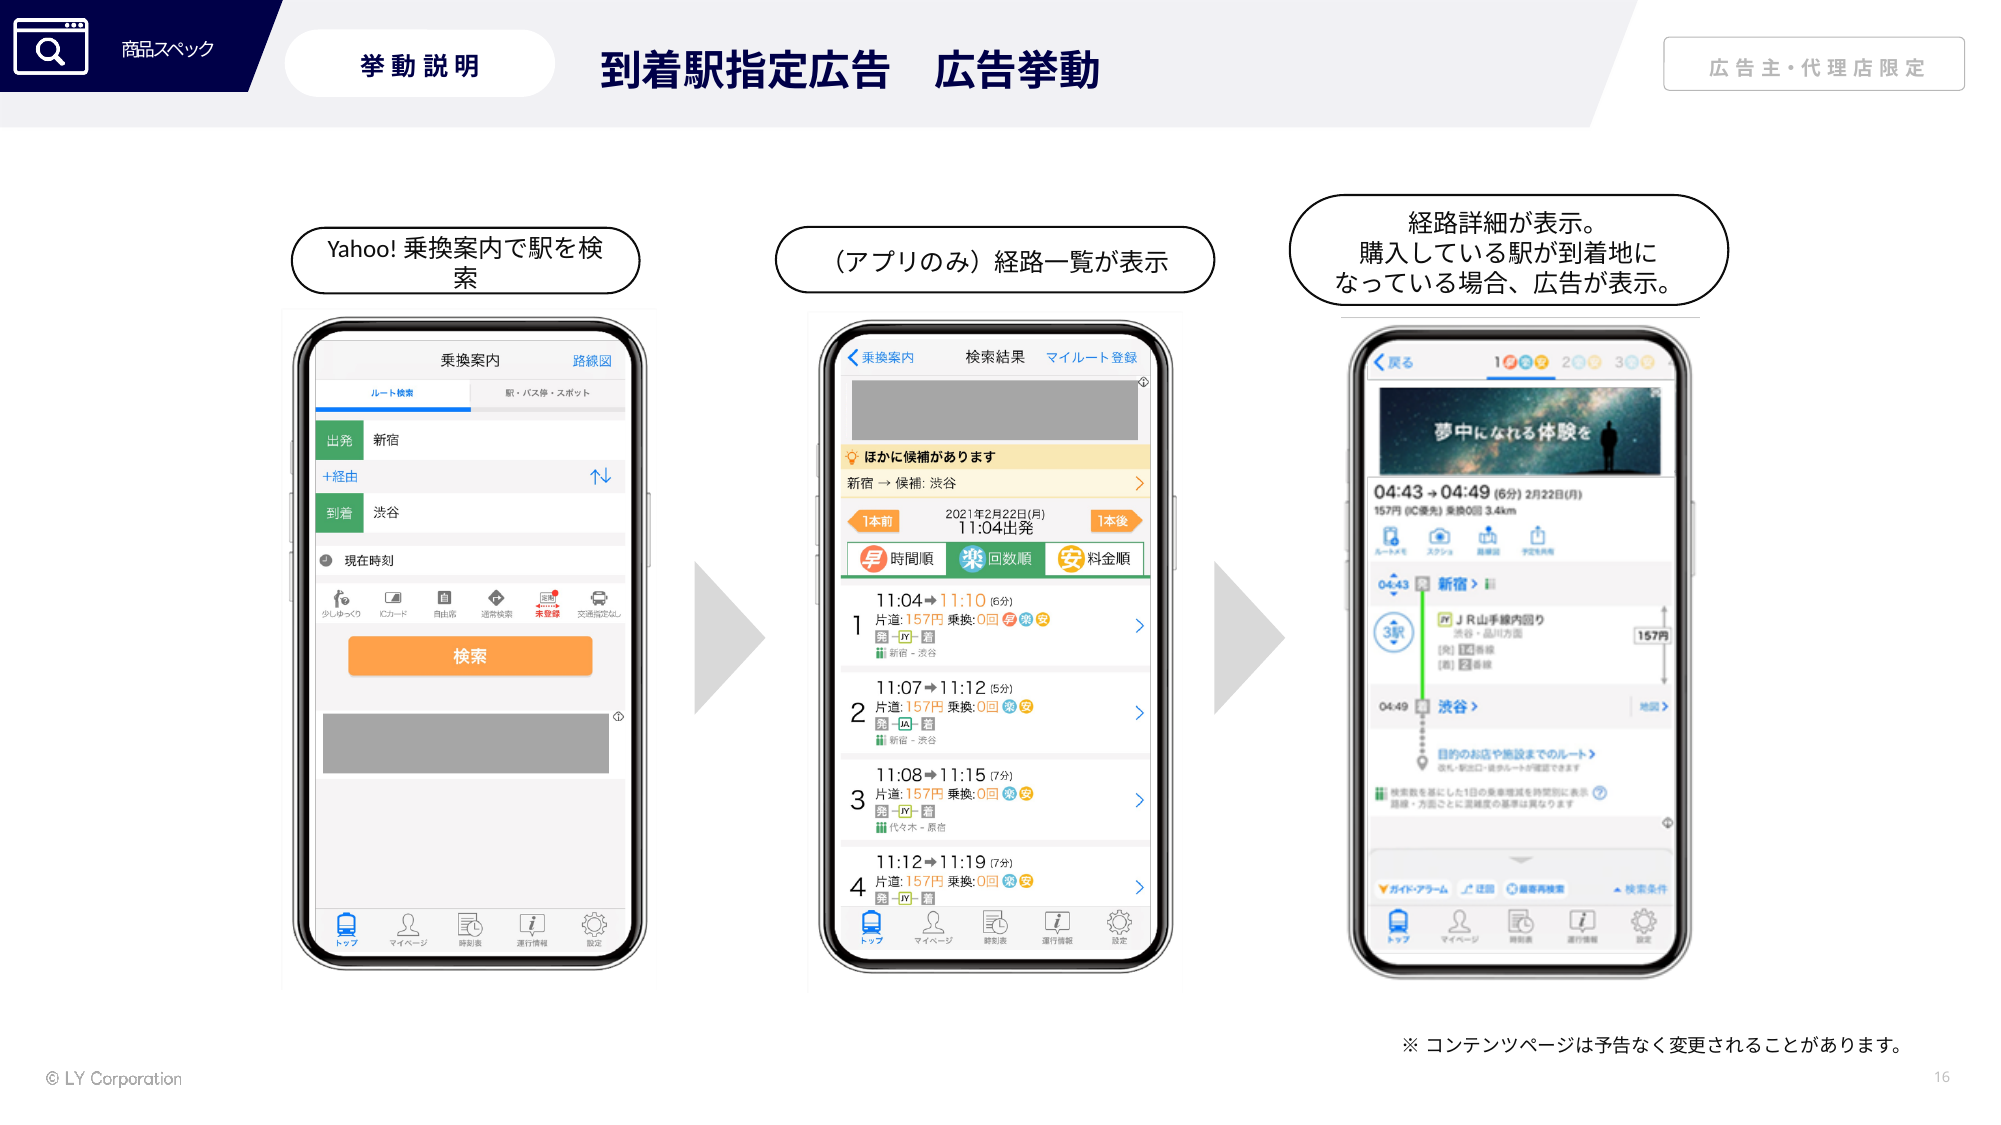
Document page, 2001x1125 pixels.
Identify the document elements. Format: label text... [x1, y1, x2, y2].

text_box 挙動説明 [283, 28, 557, 98]
picture [46, 1071, 181, 1088]
picture [9, 5, 92, 87]
picture [807, 311, 1183, 993]
text_box [1214, 561, 1286, 715]
text_box （アプリのみ）経路一覧が表示 [774, 225, 1216, 294]
text_box 商品スペック [97, 13, 240, 81]
list 到着駅指定広告 広告挙動 [599, 41, 1481, 97]
picture [281, 308, 657, 990]
text_box ※コンテンツページは予告なく変更されることがあります。 [1401, 1033, 1911, 1056]
text_box Yahoo!乗換案内で駅を検索 [290, 226, 641, 295]
text_box [694, 561, 766, 715]
text_box 経路詳細が表示。 購入している駅が到着地に なっている場合、広告が表示。 [1288, 193, 1730, 306]
picture [1341, 316, 1700, 988]
